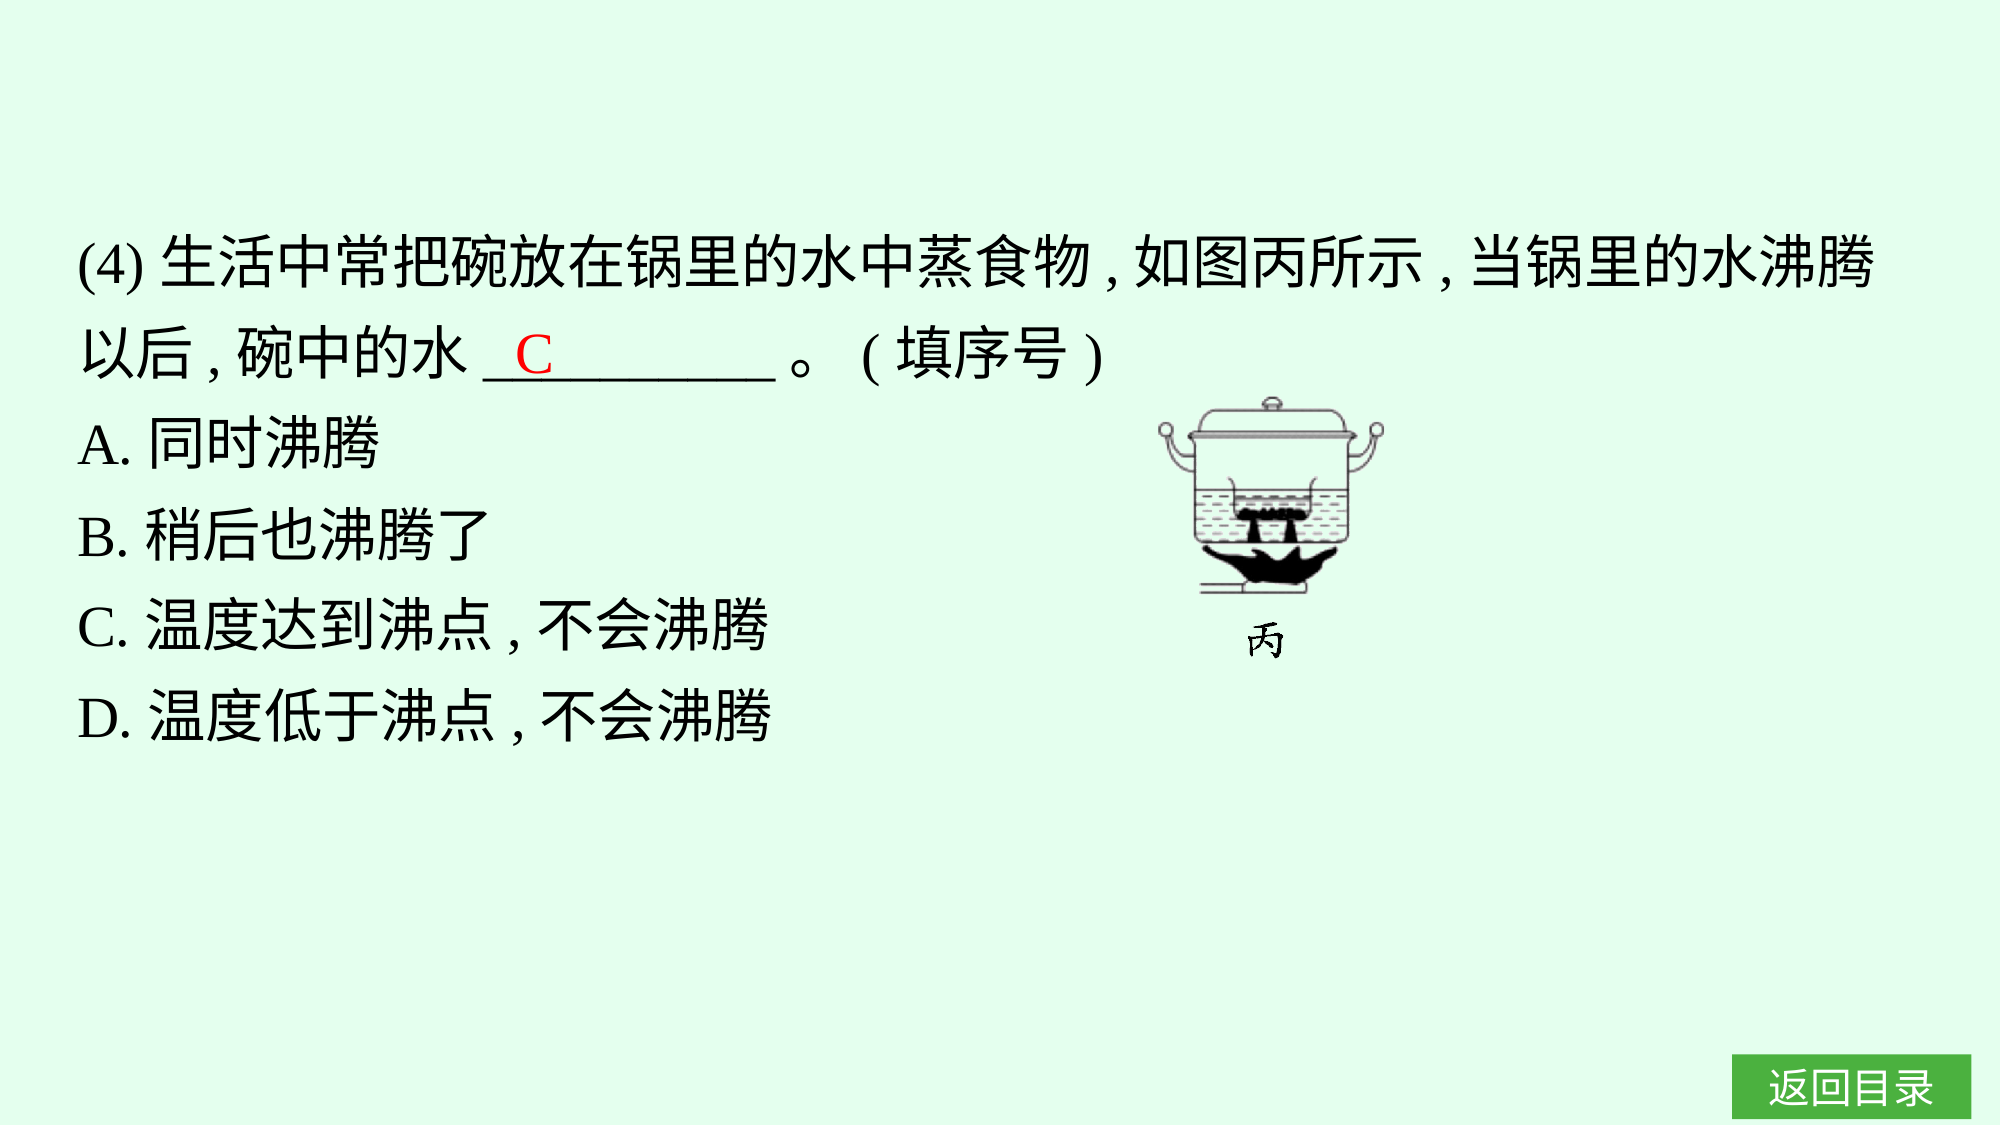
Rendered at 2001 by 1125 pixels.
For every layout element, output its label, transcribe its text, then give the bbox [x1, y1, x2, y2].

text_box (4)生活中常把碗放在锅里的水中蒸食物,如图丙所示,当锅里的水沸腾以后,碗中的水__________。(填序号) A.同时沸腾 B.稍后也沸腾了 C.温度达到沸点,不会沸腾 D.温度低于沸点,不会沸腾 [62, 196, 1938, 757]
text_box C [500, 286, 569, 393]
picture [1145, 389, 1388, 660]
